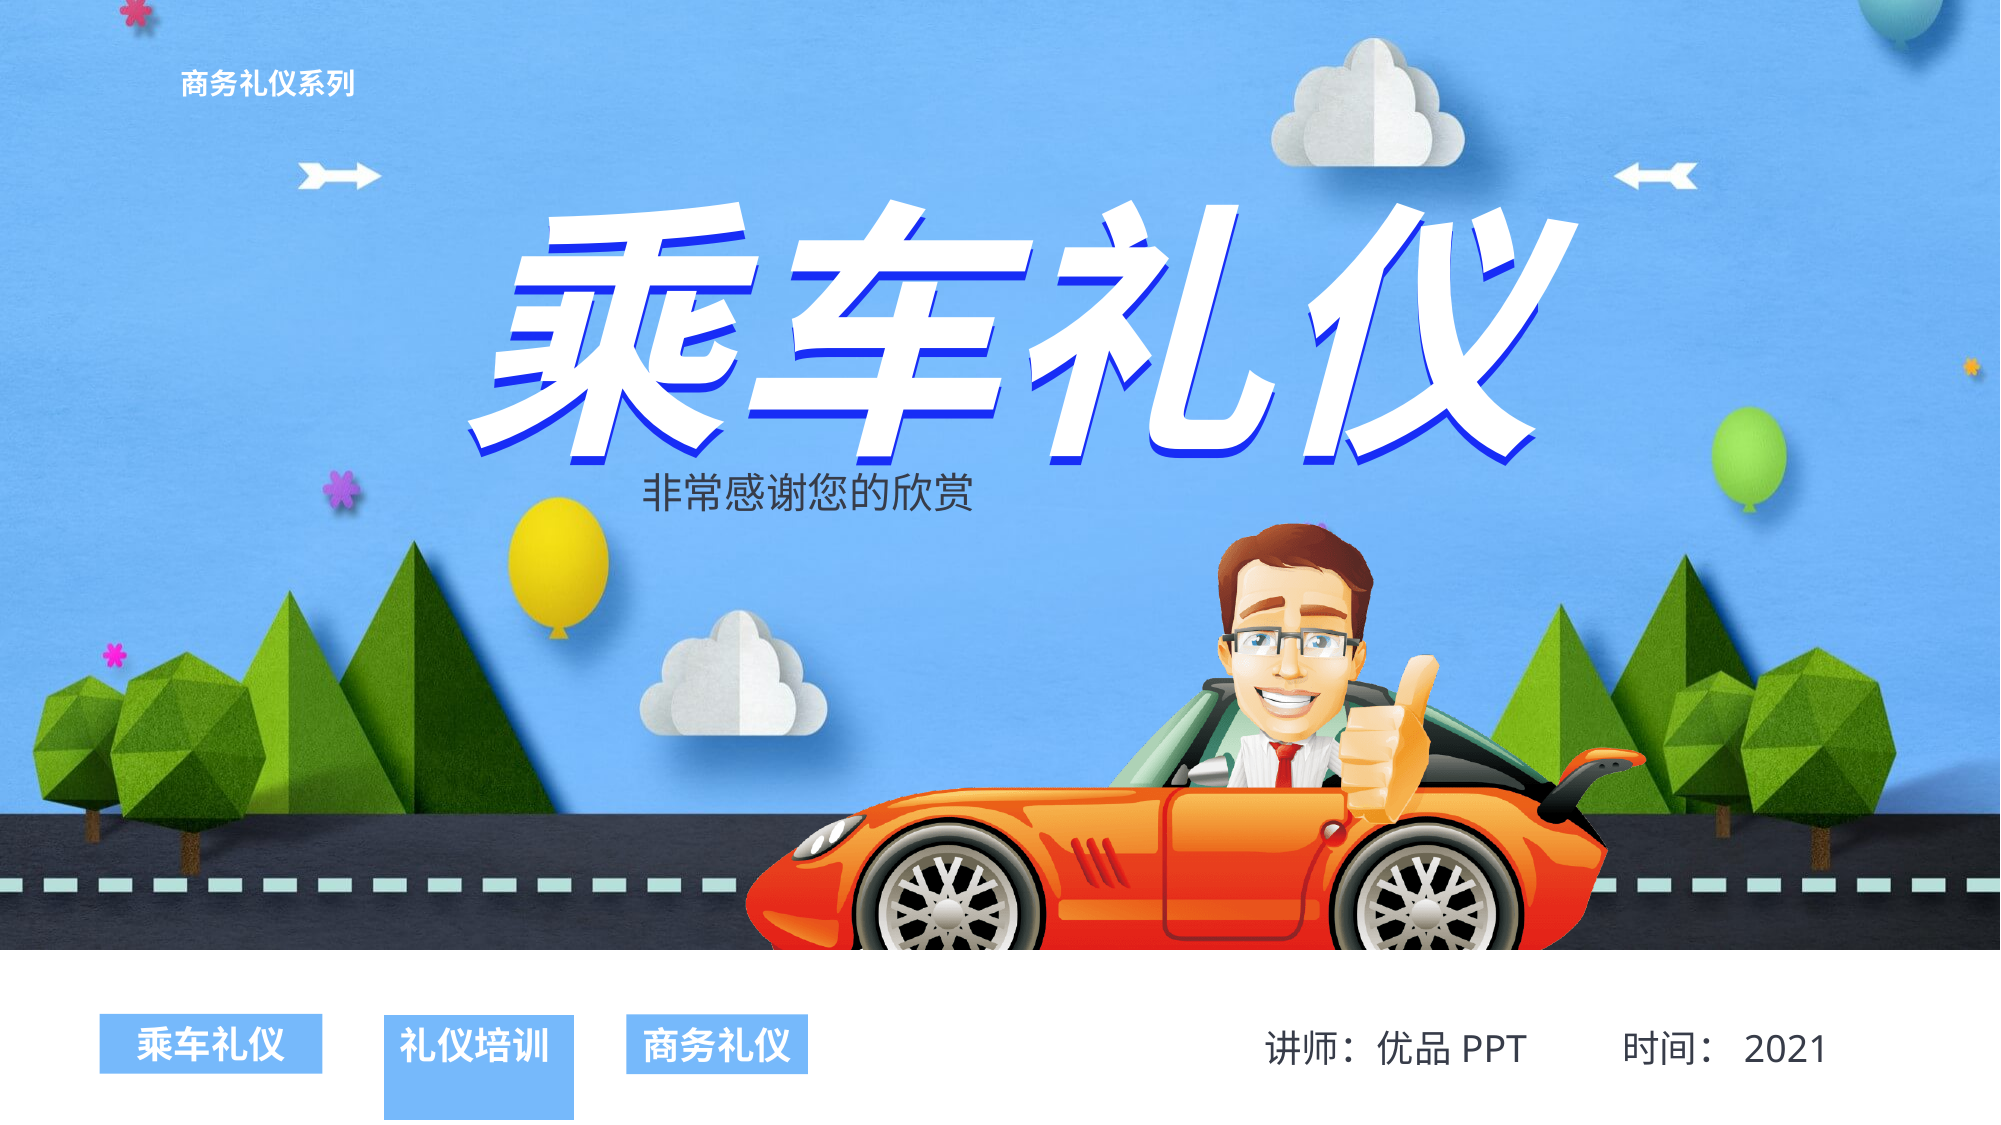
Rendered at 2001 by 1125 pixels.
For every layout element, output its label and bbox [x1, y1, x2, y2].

text_box [1236, 1013, 1892, 1087]
text_box [99, 1013, 809, 1084]
text_box [380, 153, 1620, 507]
picture [0, 0, 2000, 950]
